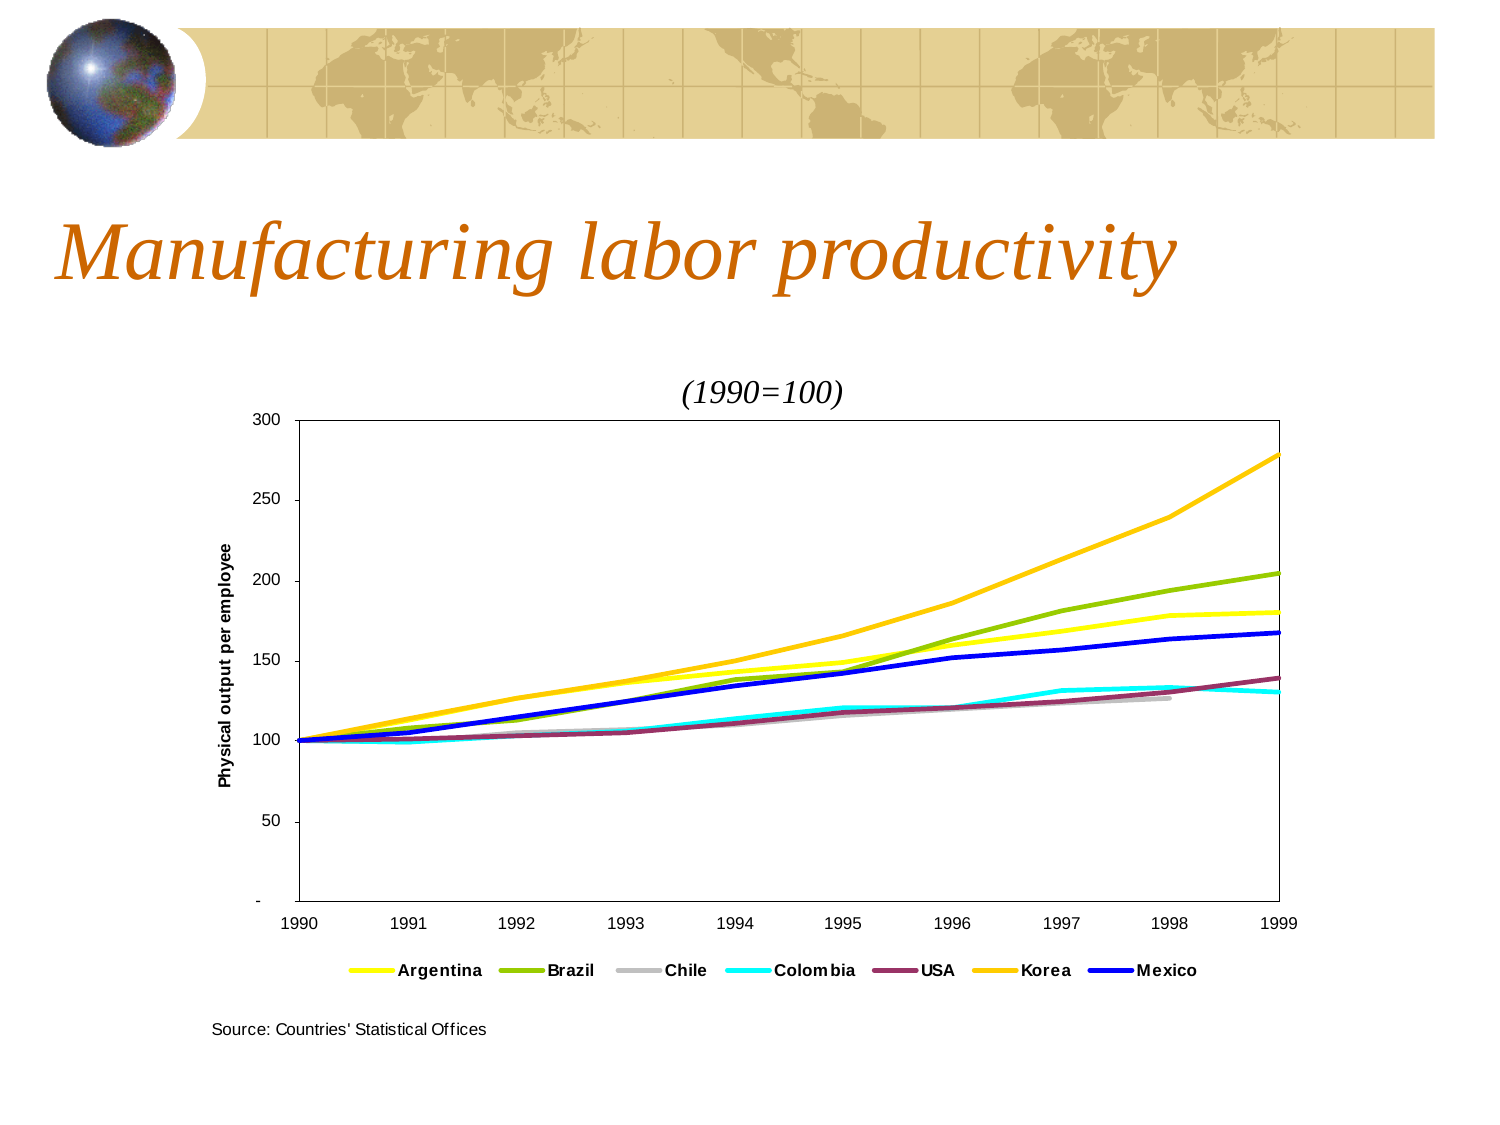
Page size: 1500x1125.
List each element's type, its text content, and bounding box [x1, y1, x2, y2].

title Manufacturing labor productivity [40, 152, 1313, 341]
text_box (1990=100) [549, 362, 975, 395]
picture [191, 396, 1309, 1063]
picture [42, 14, 190, 151]
